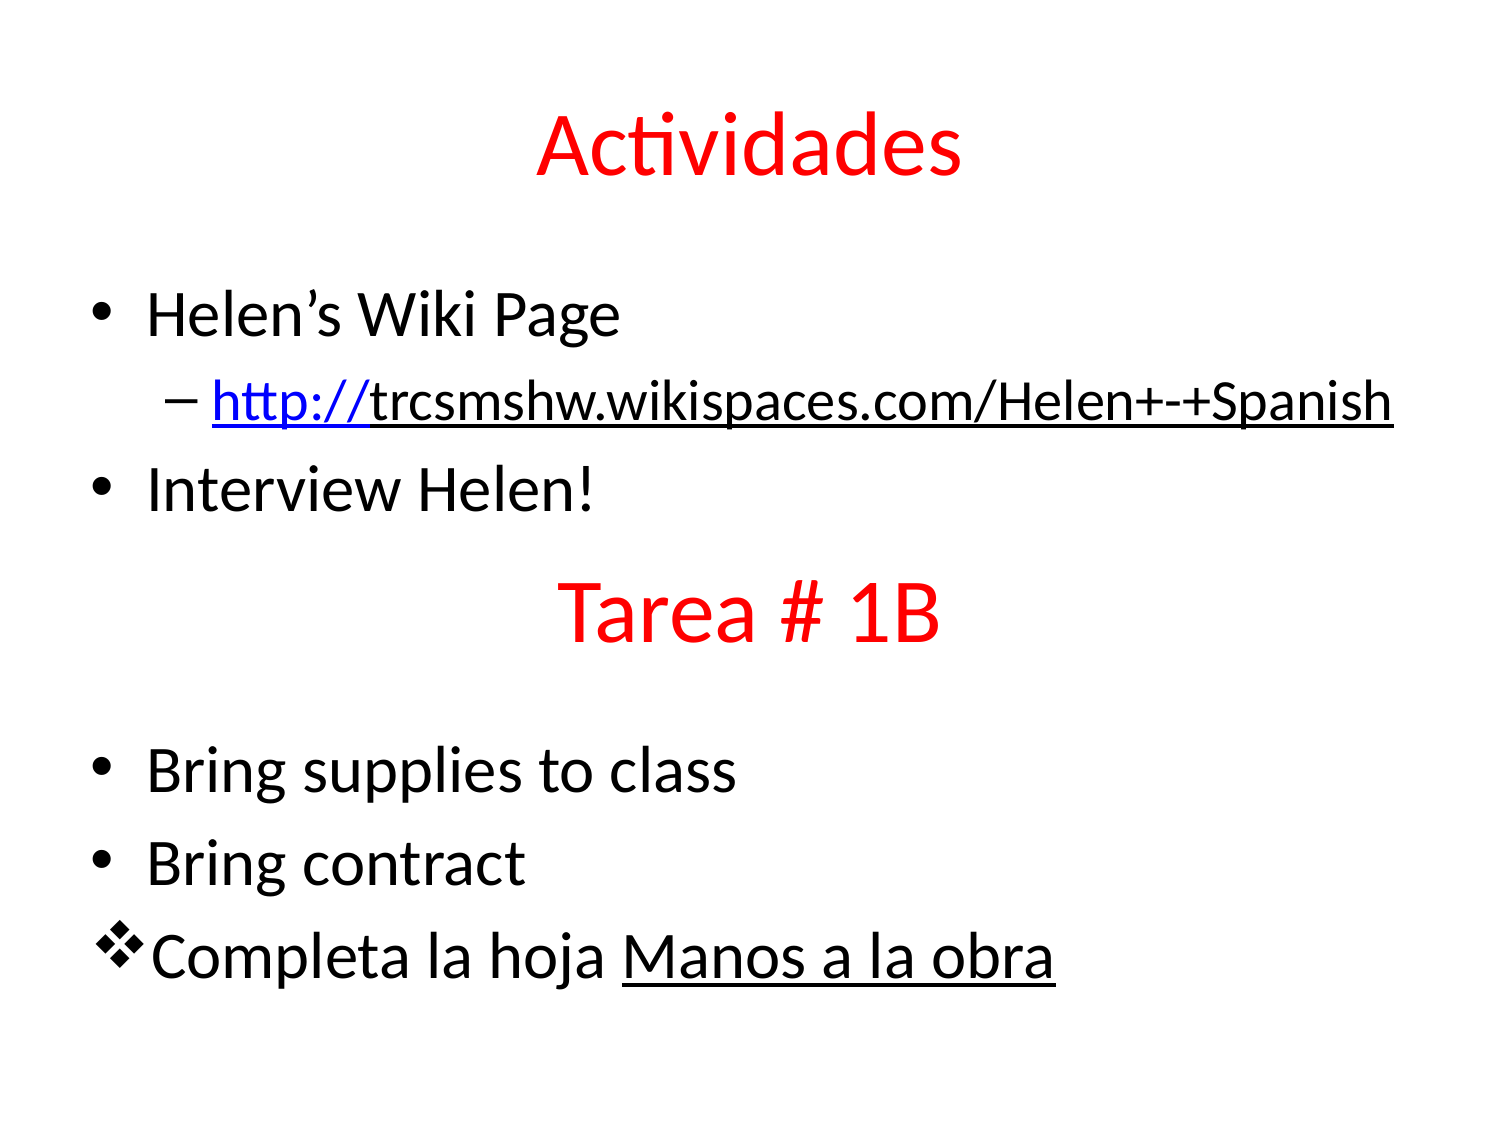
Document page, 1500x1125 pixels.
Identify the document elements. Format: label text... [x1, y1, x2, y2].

text_box Tarea # 1B [74, 512, 1425, 700]
list Helen’s Wiki Page http://trcsmshw.wikispaces.com/Helen+-+Spanish Interview Helen! Bring supplies to class Bring contract Completa la hoja Manos a la obra [75, 262, 1463, 1005]
title Actividades [75, 45, 1425, 233]
